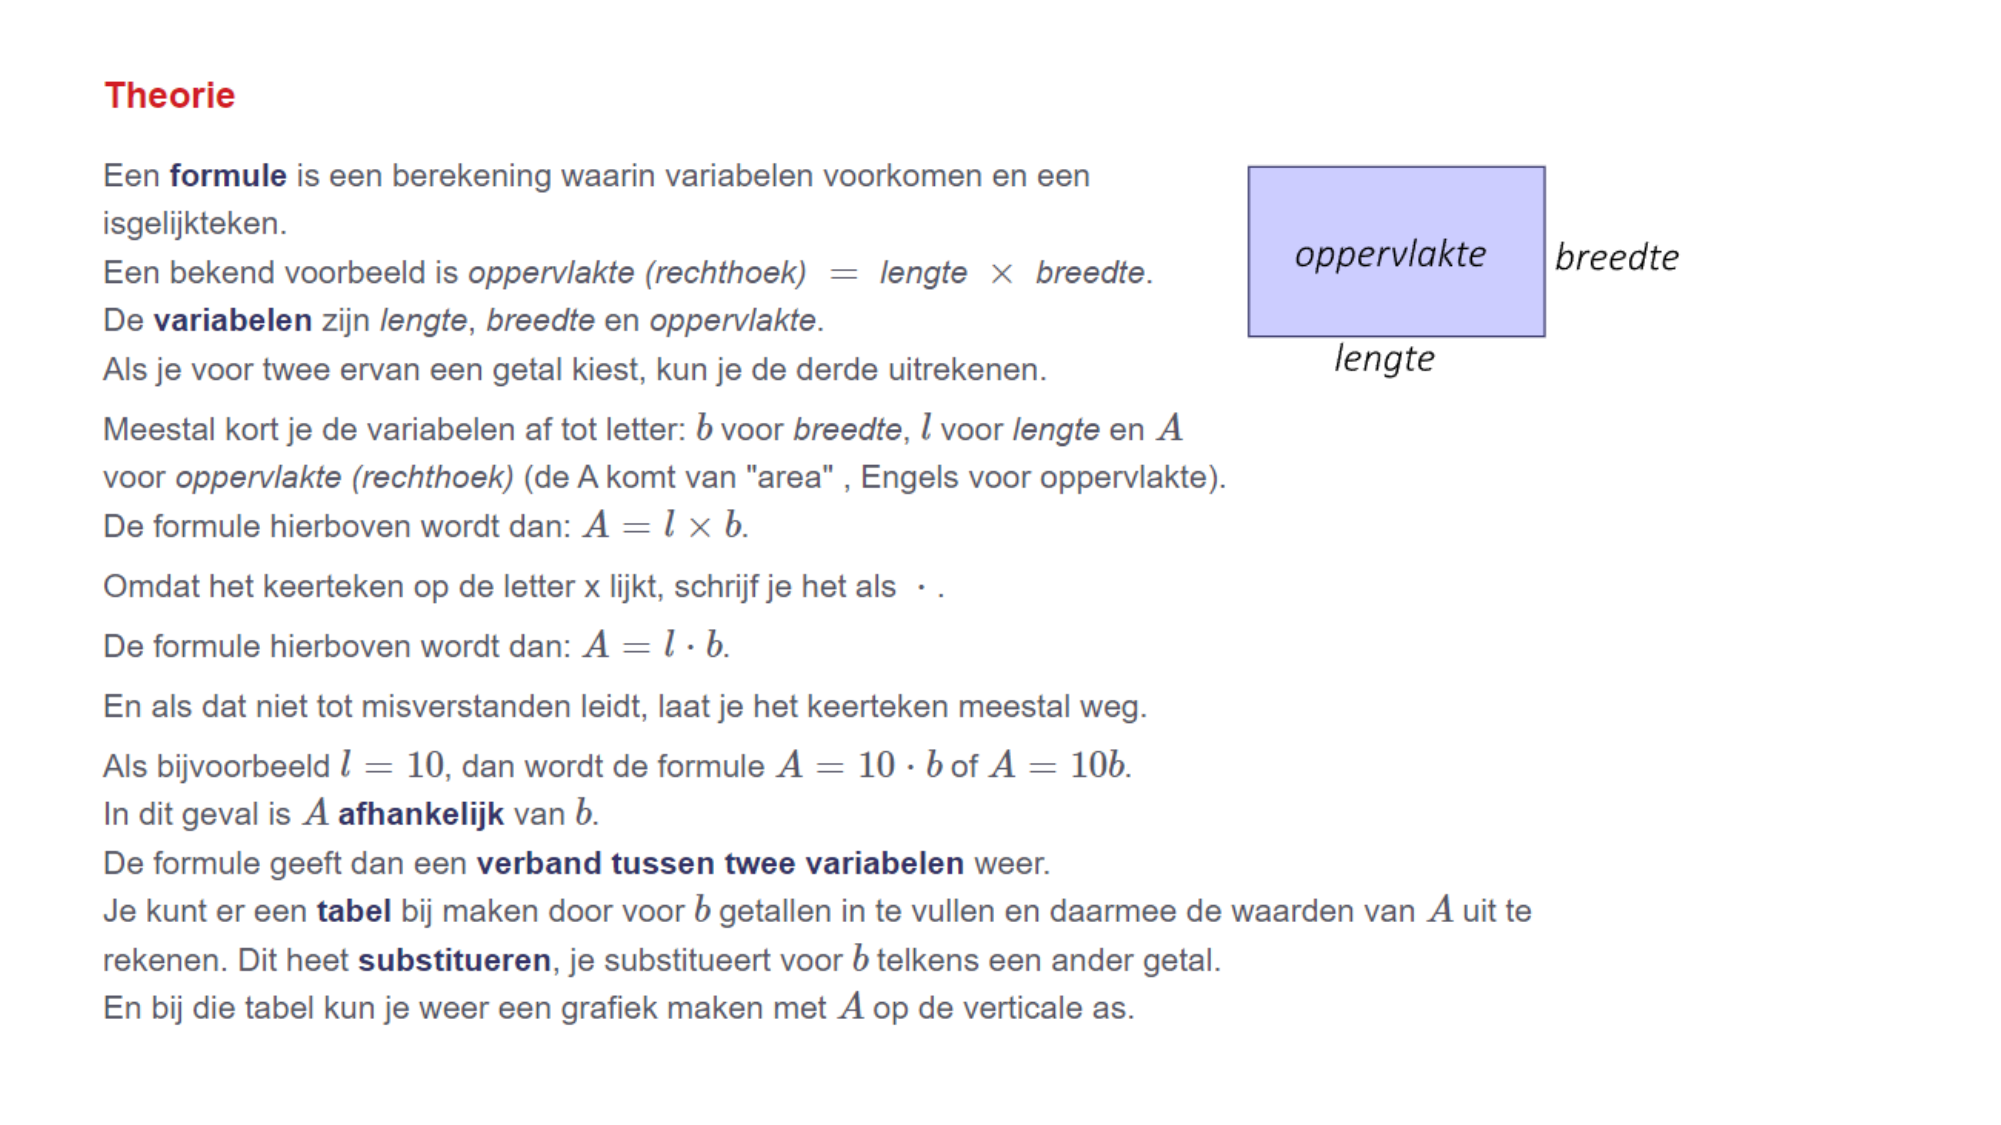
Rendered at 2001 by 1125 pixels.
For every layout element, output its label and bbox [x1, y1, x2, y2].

picture [83, 45, 1688, 1062]
